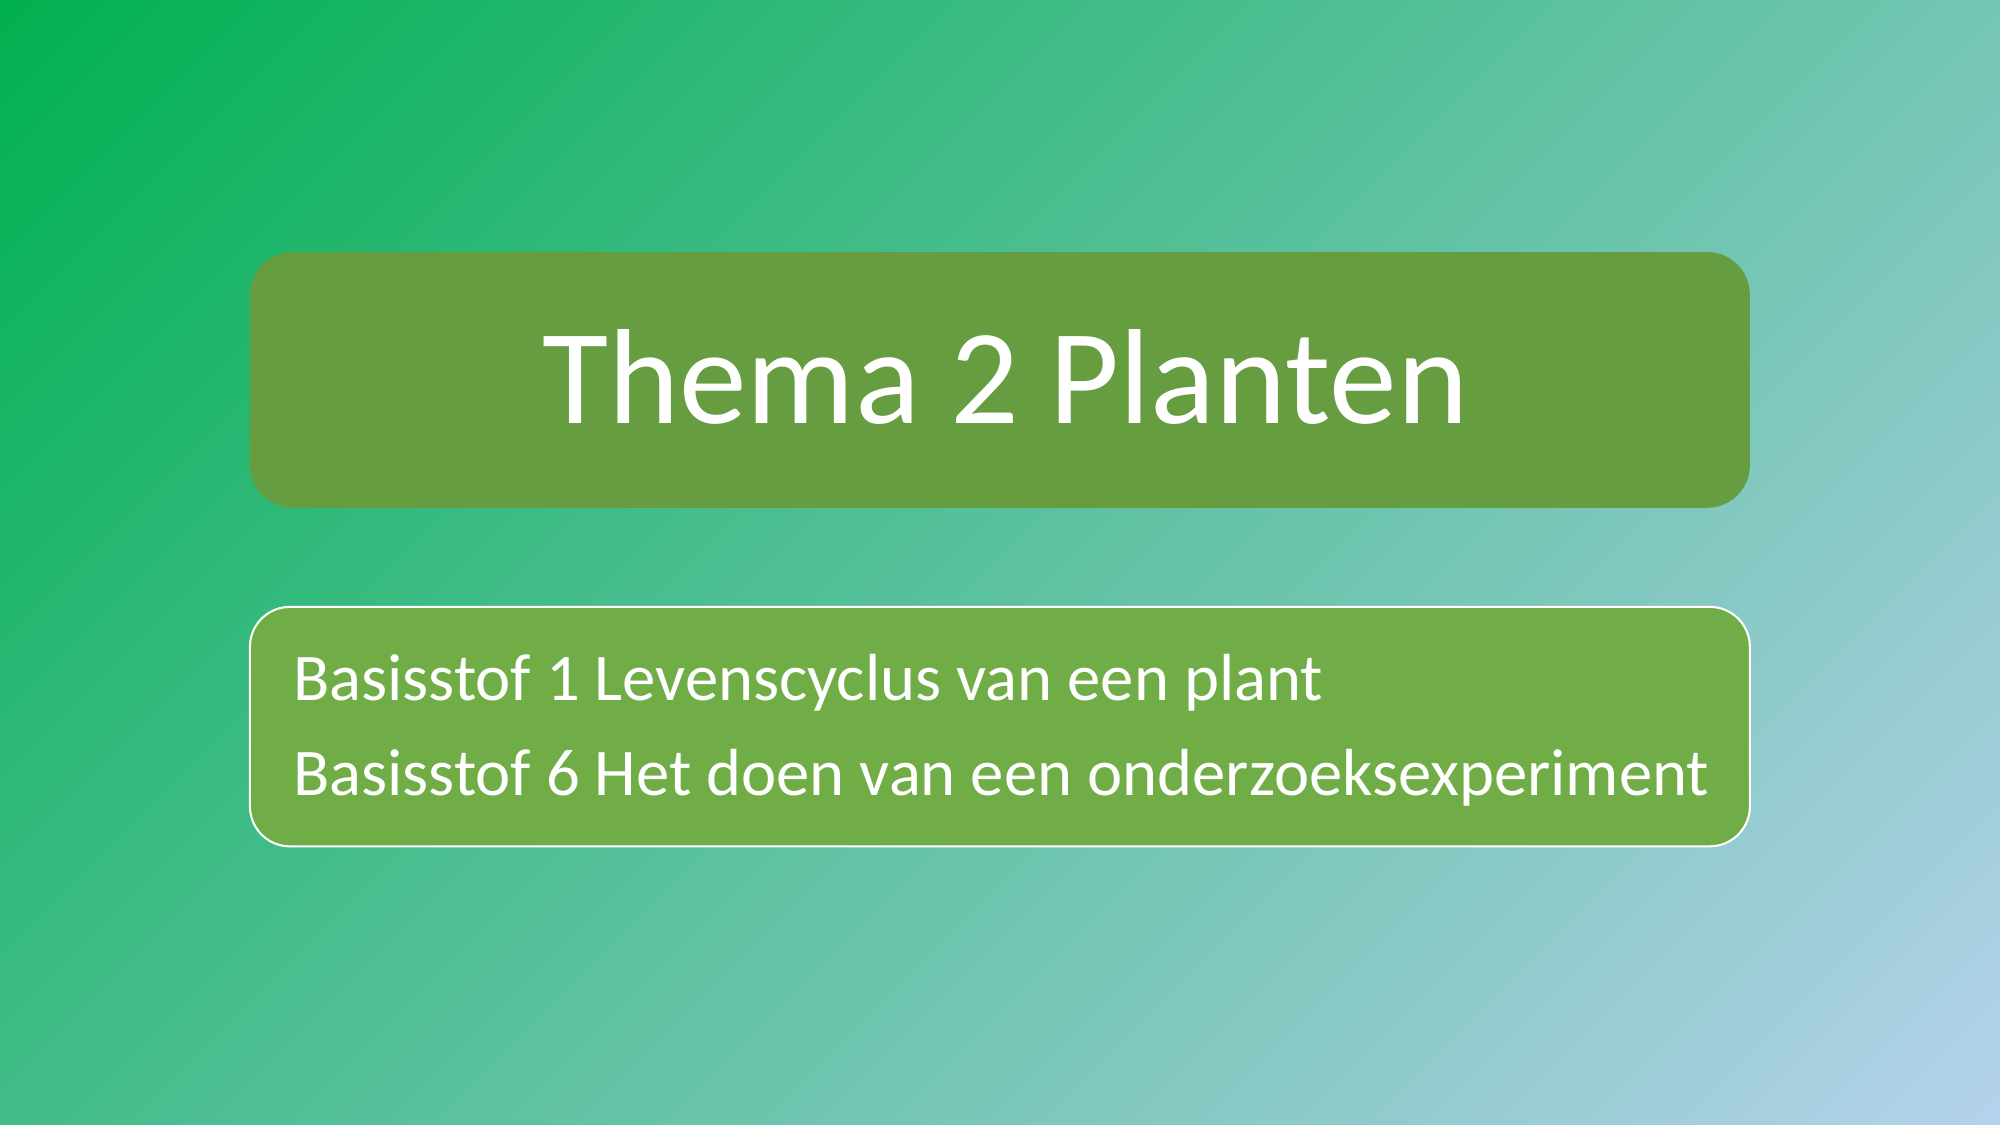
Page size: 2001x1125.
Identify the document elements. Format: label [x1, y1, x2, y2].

text_box [249, 590, 1750, 863]
text_box [249, 184, 1750, 576]
